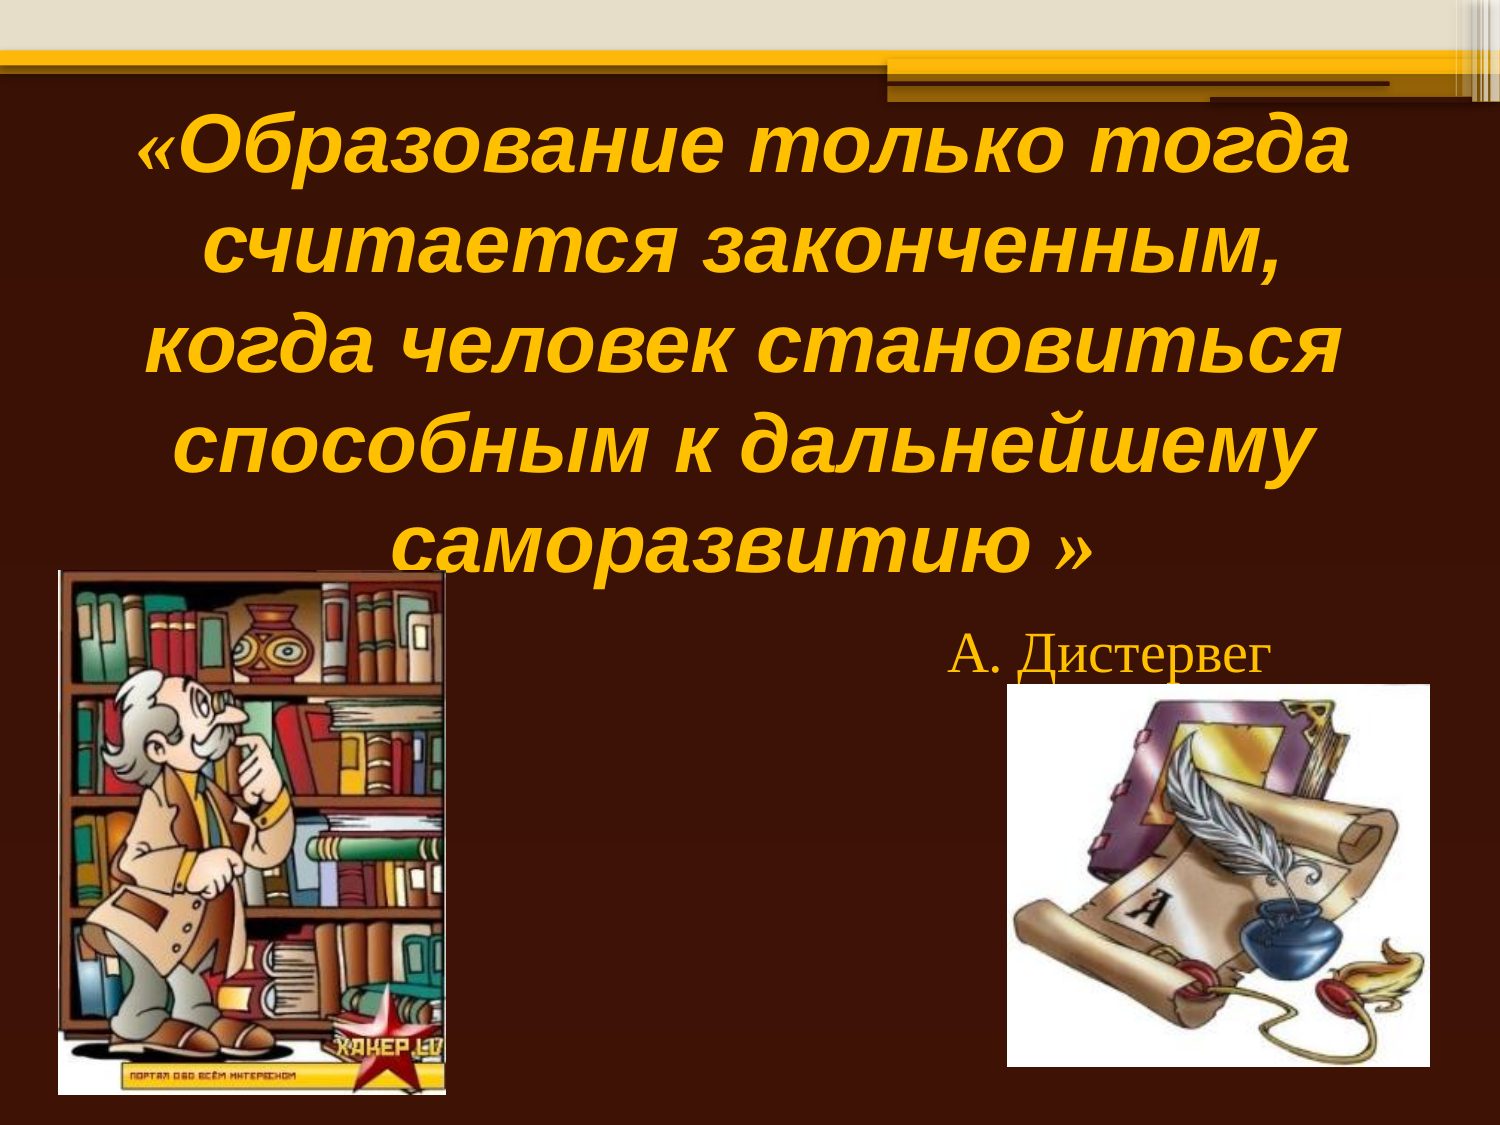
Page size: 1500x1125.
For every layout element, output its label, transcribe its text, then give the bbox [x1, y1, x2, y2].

picture [1007, 683, 1430, 1067]
picture [58, 570, 446, 1095]
text_box «Образование только тогда считается законченным, когда человек становиться способным к дальнейшему саморазвитию » А. Дистервег [105, 81, 1383, 697]
